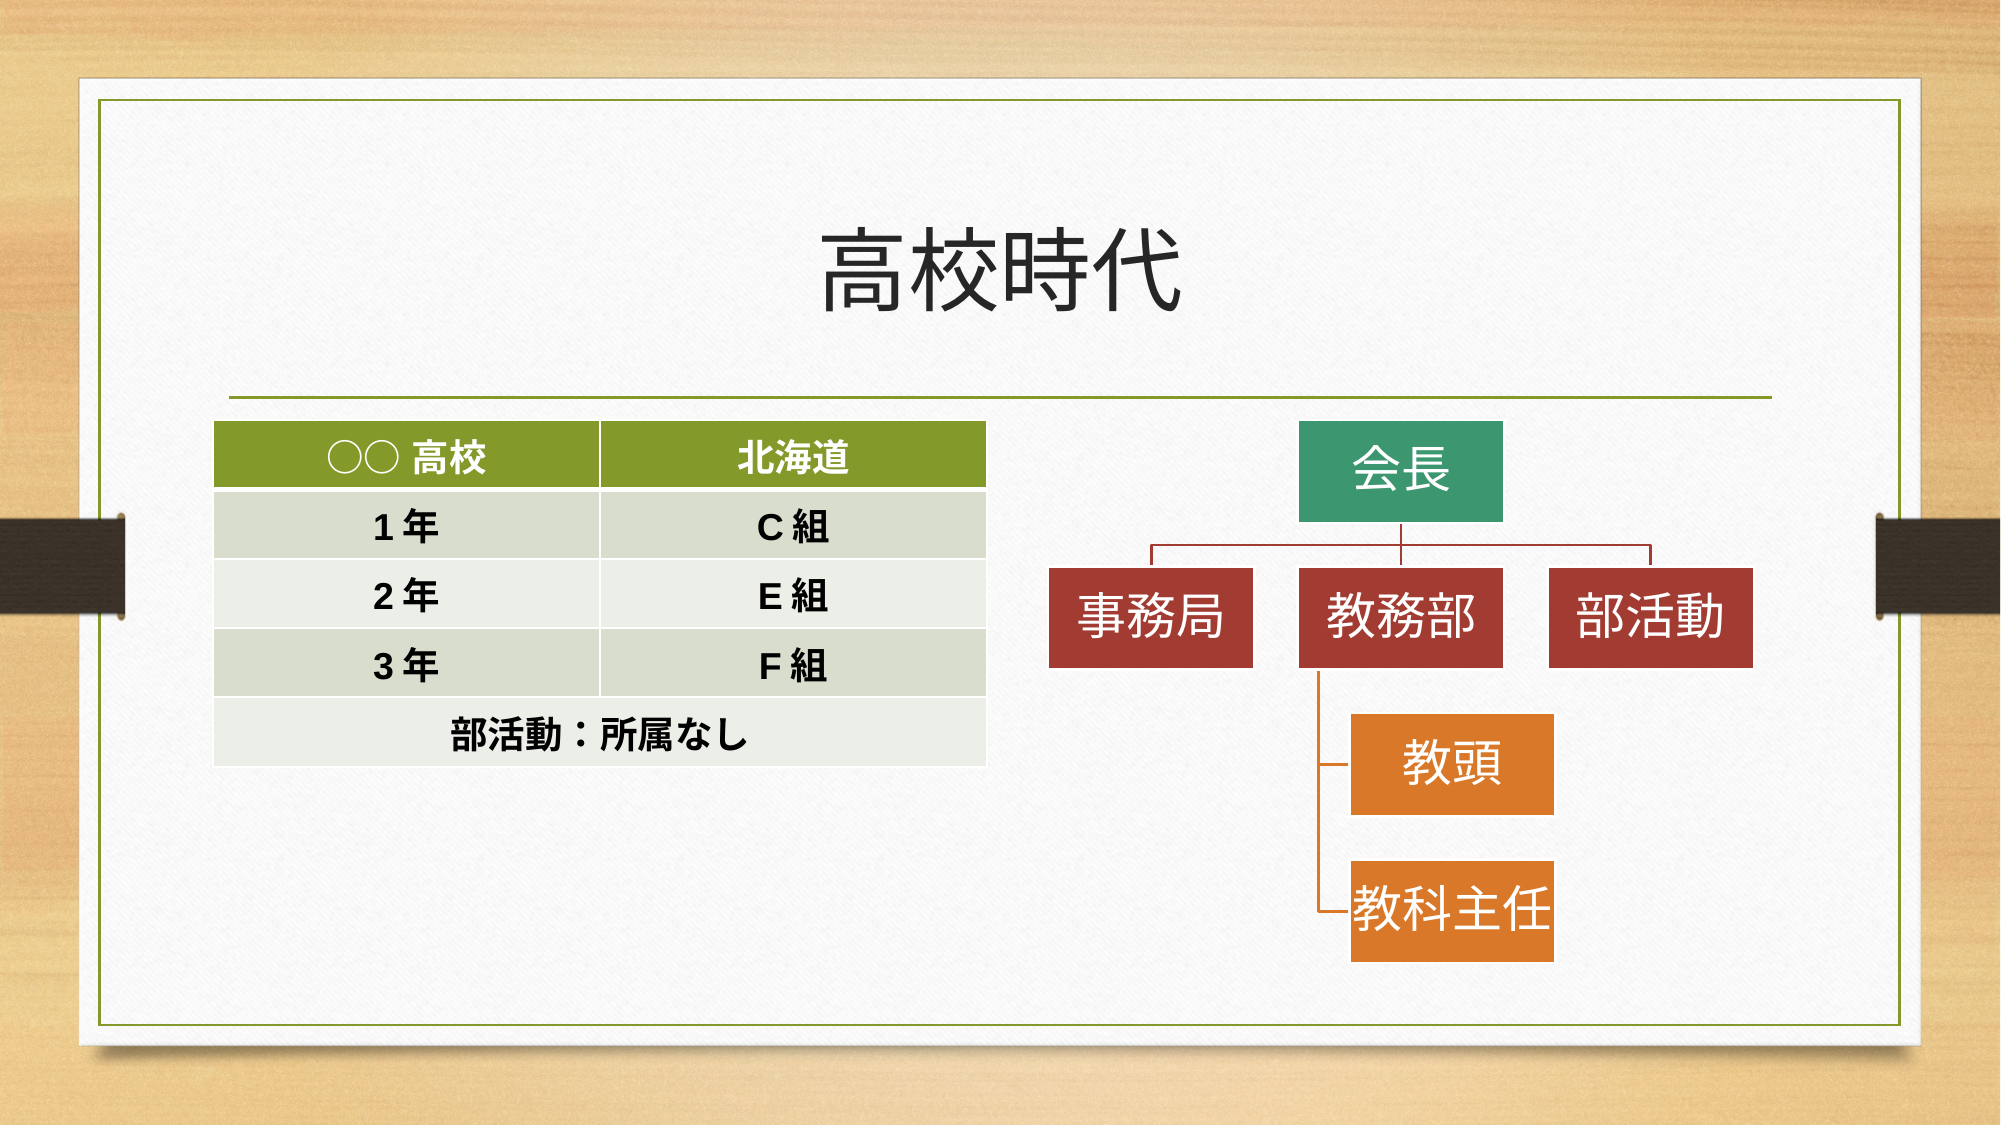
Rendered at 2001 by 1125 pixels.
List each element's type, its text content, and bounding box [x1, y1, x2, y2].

table_cell F組 [601, 629, 986, 696]
table_cell E組 [601, 560, 986, 627]
table_cell 2年 [214, 560, 599, 627]
table_header ○○高校 [214, 421, 599, 487]
table_cell 1年 [214, 492, 599, 558]
table_header 北海道 [601, 421, 986, 487]
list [1013, 419, 1789, 964]
title 高校時代 [212, 161, 1788, 375]
table_cell C組 [601, 492, 986, 558]
table_cell 部活動：所属なし [214, 698, 986, 766]
table_cell 3年 [214, 629, 599, 696]
picture [0, 0, 2001, 1125]
